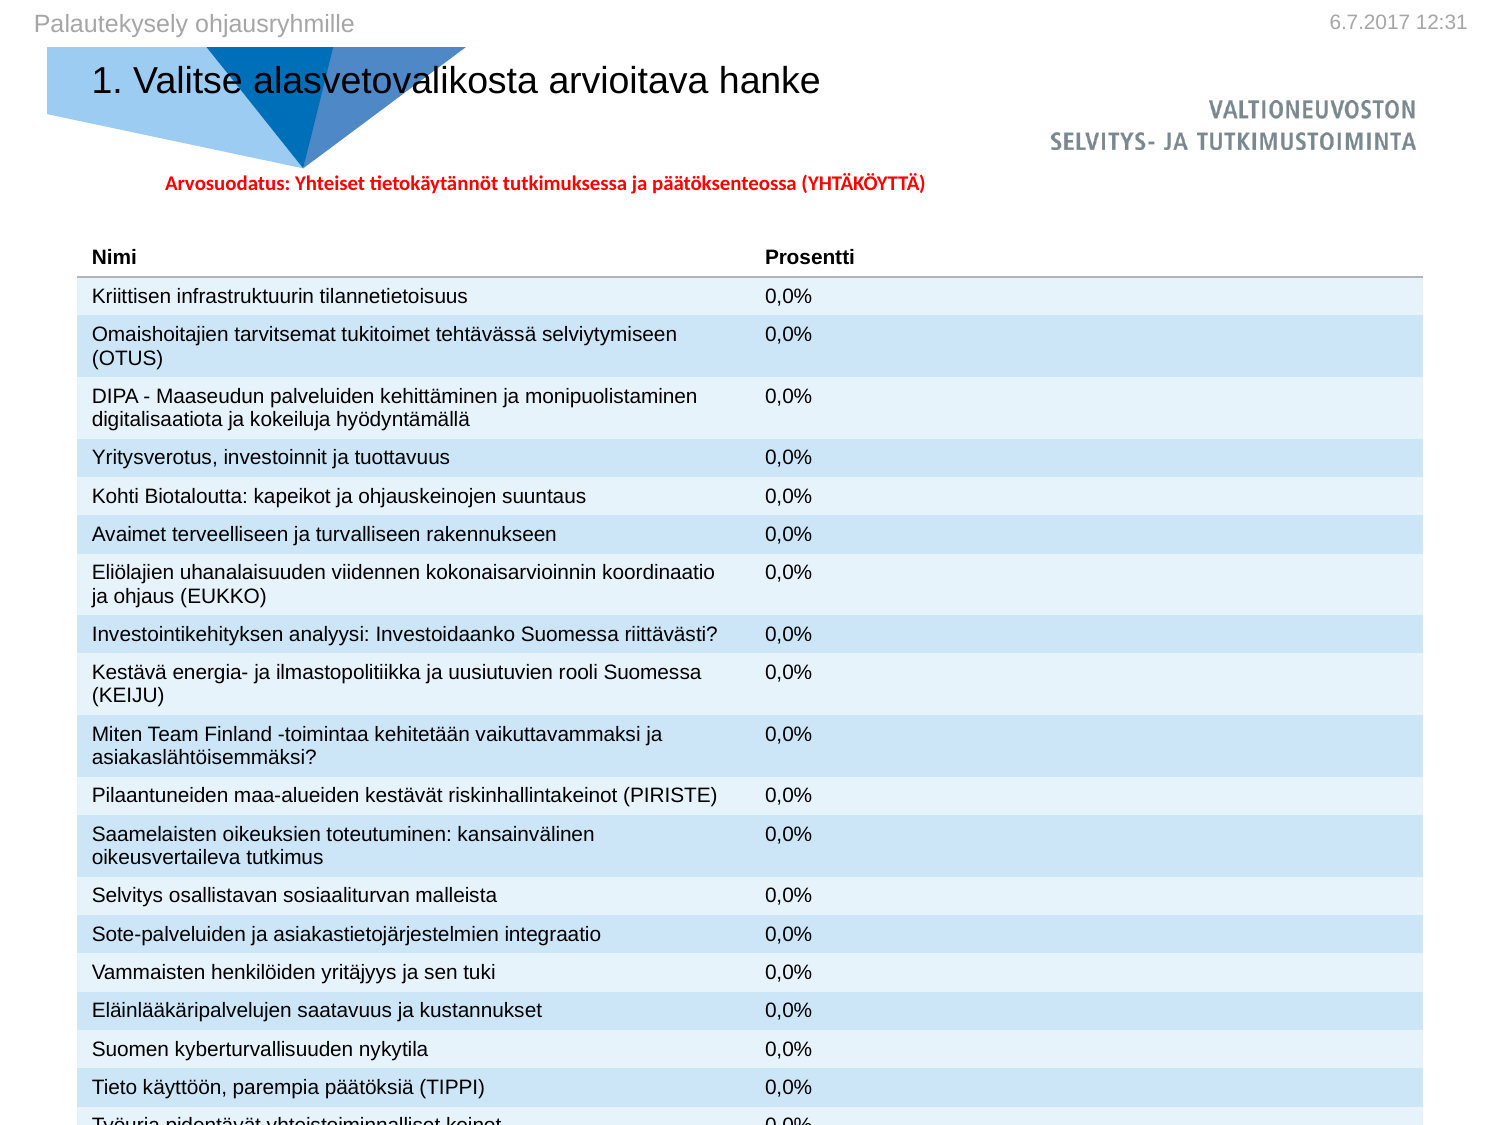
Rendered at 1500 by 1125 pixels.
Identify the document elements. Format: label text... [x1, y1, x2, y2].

table_cell Eliölajien uhanalaisuuden viidennen kokonaisarvioinnin koordinaatio ja ohjaus (EUKKO) [77, 554, 750, 615]
table_cell 0,0% [750, 439, 1423, 477]
table_cell 0,0% [750, 1030, 1423, 1068]
table_cell 0,0% [750, 477, 1423, 515]
table_cell 0,0% [750, 915, 1423, 953]
table_cell 0,0% [750, 992, 1423, 1030]
table_cell Saamelaisten oikeuksien toteutuminen: kansainvälinen oikeusvertaileva tutkimus [77, 815, 750, 877]
table_header Nimi [77, 239, 750, 276]
table_cell 0,0% [750, 615, 1423, 653]
table_cell Vammaisten henkilöiden yritäjyys ja sen tuki [77, 953, 750, 992]
table_cell DIPA - Maaseudun palveluiden kehittäminen ja monipuolistaminen digitalisaatiota ja kokeiluja hyödyntämällä [77, 377, 750, 439]
table_cell 0,0% [750, 715, 1423, 777]
table_cell 0,0% [750, 515, 1423, 554]
title Arvosuodatus: Yhteiset tietokäytännöt tutkimuksessa ja päätöksenteossa (YHTÄKÖYTTÄ) [148, 147, 1500, 241]
table_cell 0,0% [750, 278, 1423, 315]
table_cell 0,0% [750, 1107, 1423, 1125]
table_cell Omaishoitajien tarvitsemat tukitoimet tehtävässä selviytymiseen (OTUS) [77, 315, 750, 377]
table_header Prosentti [750, 241, 1423, 276]
table_cell Kestävä energia- ja ilmastopolitiikka ja uusiutuvien rooli Suomessa (KEIJU) [77, 653, 750, 715]
table_cell 0,0% [750, 777, 1423, 815]
table_cell 0,0% [750, 554, 1423, 615]
table_cell 0,0% [750, 877, 1423, 915]
table_cell Pilaantuneiden maa-alueiden kestävät riskinhallintakeinot (PIRISTE) [77, 777, 750, 815]
table_cell Yritysverotus, investoinnit ja tuottavuus [77, 439, 750, 477]
table_cell 0,0% [750, 815, 1423, 877]
table_cell Selvitys osallistavan sosiaaliturvan malleista [77, 877, 750, 915]
table_cell Investointikehityksen analyysi: Investoidaanko Suomessa riittävästi? [77, 615, 750, 653]
table_cell Tieto käyttöön, parempia päätöksiä (TIPPI) [77, 1068, 750, 1107]
table_cell Kohti Biotaloutta: kapeikot ja ohjauskeinojen suuntaus [77, 477, 750, 515]
title 1. Valitse alasvetovalikosta arvioitava hanke [76, 38, 1427, 126]
table_cell 0,0% [750, 377, 1423, 439]
table_cell Työuria pidentävät yhteistoiminnalliset keinot [77, 1107, 750, 1125]
table_cell Eläinlääkäripalvelujen saatavuus ja kustannukset [77, 992, 750, 1030]
table_cell Miten Team Finland -toimintaa kehitetään vaikuttavammaksi ja asiakaslähtöisemmäksi? [77, 715, 750, 777]
list Palautekysely ohjausryhmille [0, 0, 1500, 38]
table_cell 0,0% [750, 653, 1423, 715]
table_cell Sote-palveluiden ja asiakastietojärjestelmien integraatio [77, 915, 750, 953]
table_cell 0,0% [750, 315, 1423, 377]
table_cell Suomen kyberturvallisuuden nykytila [77, 1030, 750, 1068]
table_cell Avaimet terveelliseen ja turvalliseen rakennukseen [77, 515, 750, 554]
table_cell Kriittisen infrastruktuurin tilannetietoisuus [77, 278, 750, 315]
table_cell 0,0% [750, 1068, 1423, 1107]
picture [1051, 126, 1416, 147]
table_cell 0,0% [750, 953, 1423, 992]
